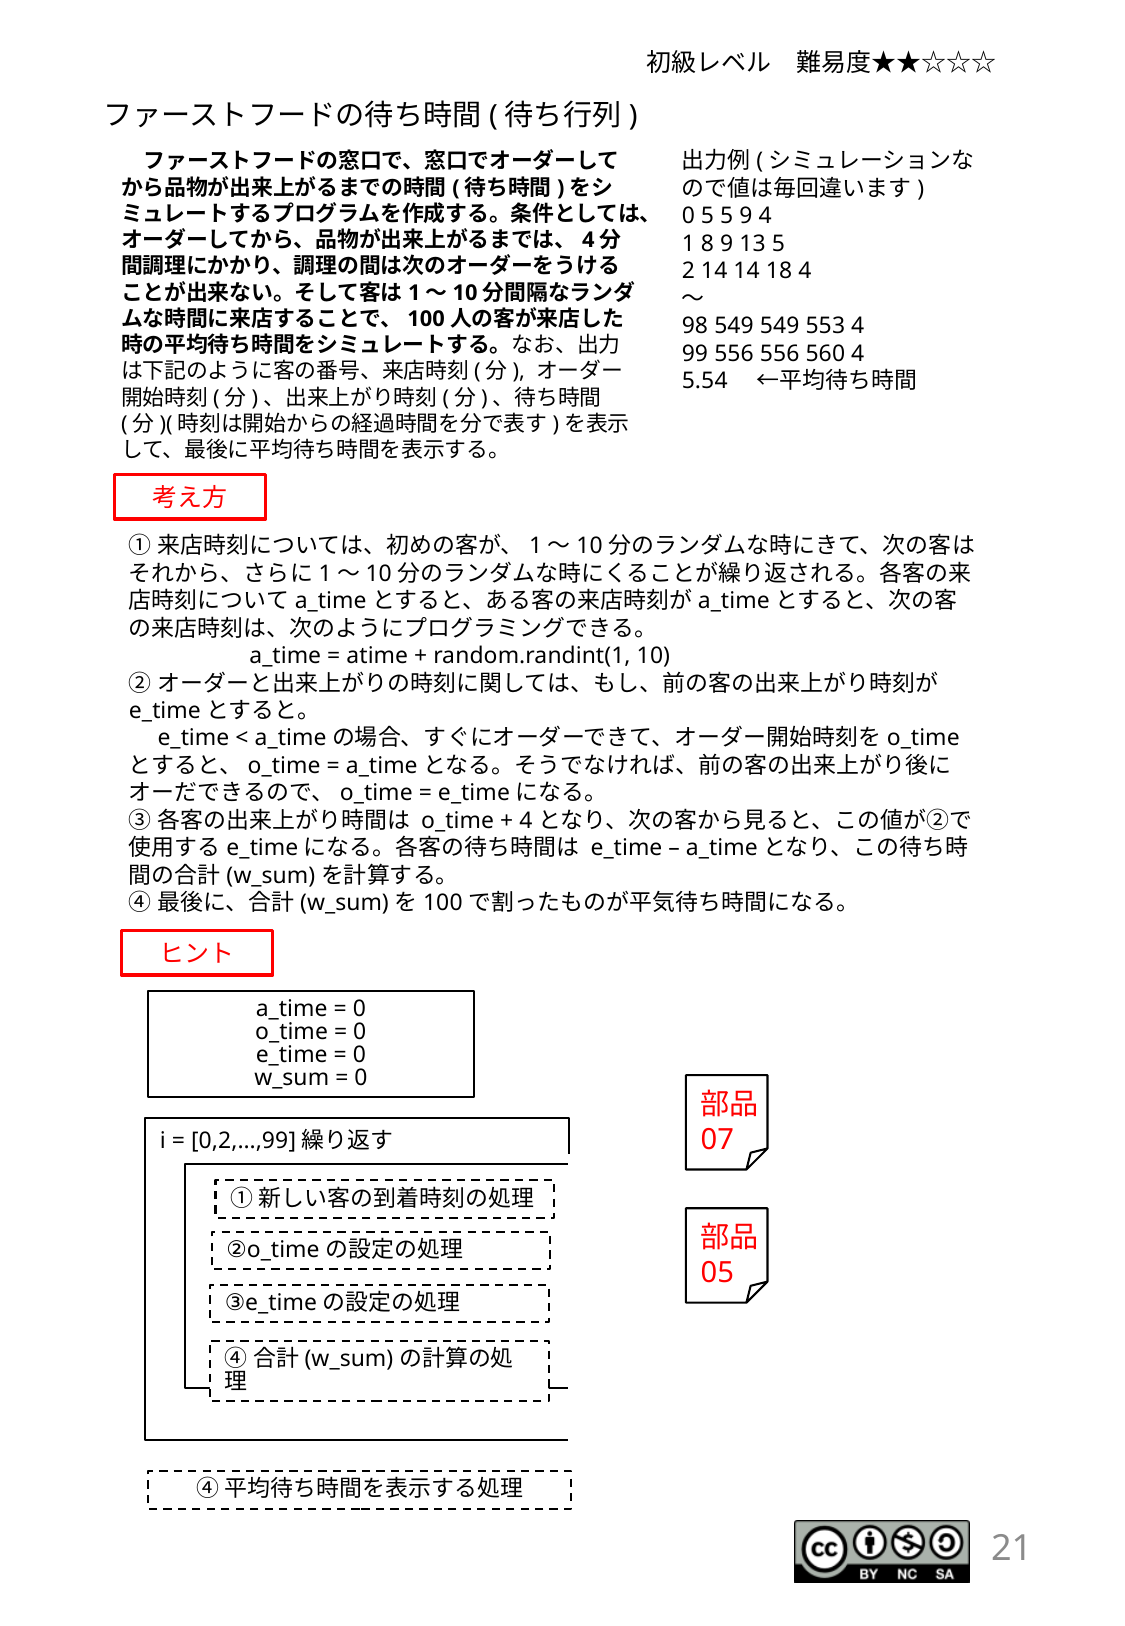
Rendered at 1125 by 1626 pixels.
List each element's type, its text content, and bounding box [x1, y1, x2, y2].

slide_number 21 [794, 1506, 1048, 1593]
text_box a_time = 0 o_time = 0 e_time = 0 w_sum = 0 [148, 990, 474, 1098]
text_box ①来店時刻については、初めの客が、1～10分のランダムな時にきて、次の客はそれから、さらに1～10分のランダムな時にくることが繰り返される。各客の来店時刻についてa_timeとすると、ある客の来店時刻がa_timeとすると、次の客の来店時刻は、次のようにプログラミングできる。 a_time = atime + random.randint(1, 10) ②オーダーと出来上がりの時刻に関しては、もし、前の客の出来上がり時刻がe_timeとすると。 e_time < a_timeの場合、すぐにオーダーできて、オーダー開始時刻をo_timeとすると、o_time = a_timeとなる。そうでなければ、前の客の出来上がり後にオーだできるので、o_time = e_timeになる。 ③各客の出来上がり時間は o_time + 4となり、次の客から見ると、この値が②で使用するe_timeになる。各客の待ち時間は e_time – a_timeとなり、この待ち時間の合計(w_sum)を計算する。 ④最後に、合計(w_sum)を100で割ったものが平気待ち時間になる。 [114, 523, 995, 923]
text_box 初級レベル 難易度★★☆☆☆ [631, 39, 1048, 84]
text_box 出力例(シミュレーションなので値は毎回違います) 0 5 5 9 4 1 8 9 13 5 2 14 14 18 4 ～ 98 549 549 553 4 99 556 556 560 4 5.54 ←平均待ち時間 [667, 138, 1003, 401]
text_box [685, 1208, 783, 1303]
text_box ファーストフードの窓口で、窓口でオーダーしてから品物が出来上がるまでの時間(待ち時間)をシミュレートするプログラムを作成する。条件としては、オーダーしてから、品物が出来上がるまでは、4分間調理にかかり、調理の間は次のオーダーをうけることが出来ない。そして客は1～10分間隔なランダムな時間に来店することで、100人の客が来店した時の平均待ち時間をシミュレートする。なお、出力は下記のように客の番号、来店時刻(分), オーダー開始時刻(分)、出来上がり時刻(分)、待ち時間(分)(時刻は開始からの経過時間を分で表す)を表示して、最後に平均待ち時間を表示する。 [106, 138, 656, 470]
text_box [87, 88, 1037, 1537]
text_box ファーストフードの待ち時間(待ち行列) [88, 88, 959, 139]
text_box ヒント [121, 930, 273, 976]
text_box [145, 1117, 634, 1489]
text_box ④平均待ち時間を表示する処理 [148, 1489, 572, 1509]
text_box 考え方 [114, 474, 266, 520]
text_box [685, 1075, 783, 1170]
picture [794, 1520, 970, 1583]
